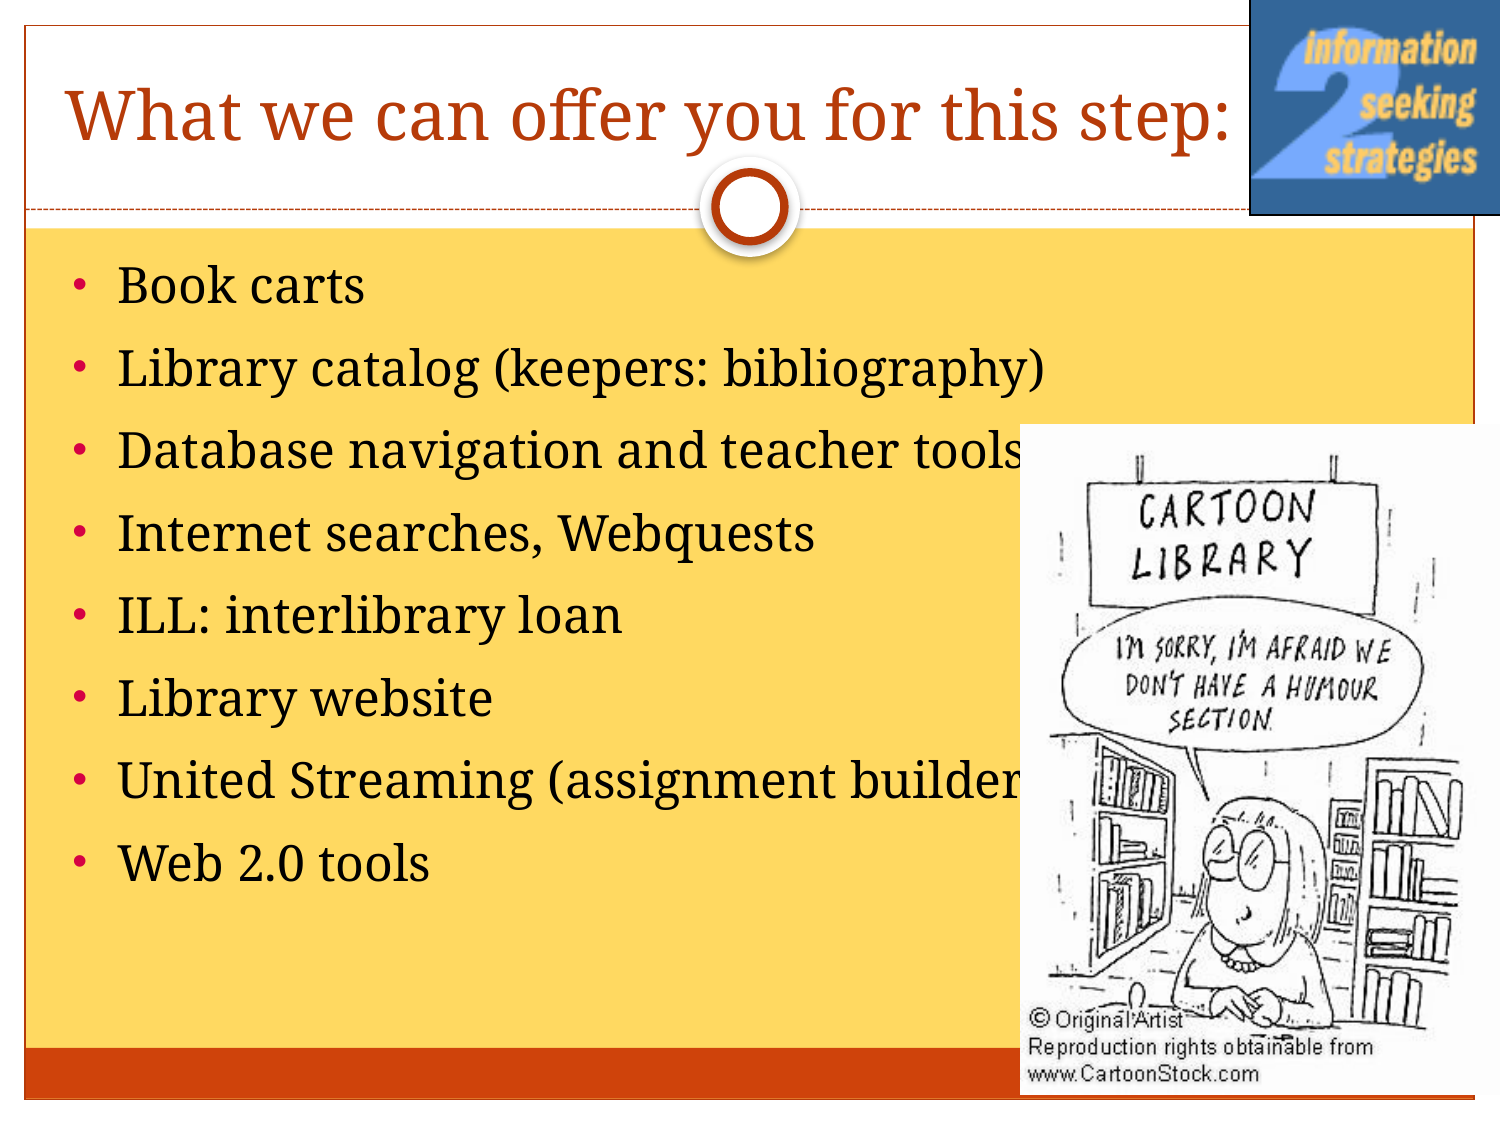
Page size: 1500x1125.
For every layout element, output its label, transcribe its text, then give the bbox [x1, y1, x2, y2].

picture [1020, 423, 1500, 1095]
title What we can offer you for this step: [49, 37, 1243, 162]
list Book carts Library catalog (keepers: bibliography) Database navigation and teacher tools Internet searches, Webquests ILL: interlibrary loan Library website United Streaming (assignment builder) Web 2.0 tools [57, 246, 1441, 975]
footer [50, 1051, 638, 1112]
picture [1250, 0, 1500, 215]
